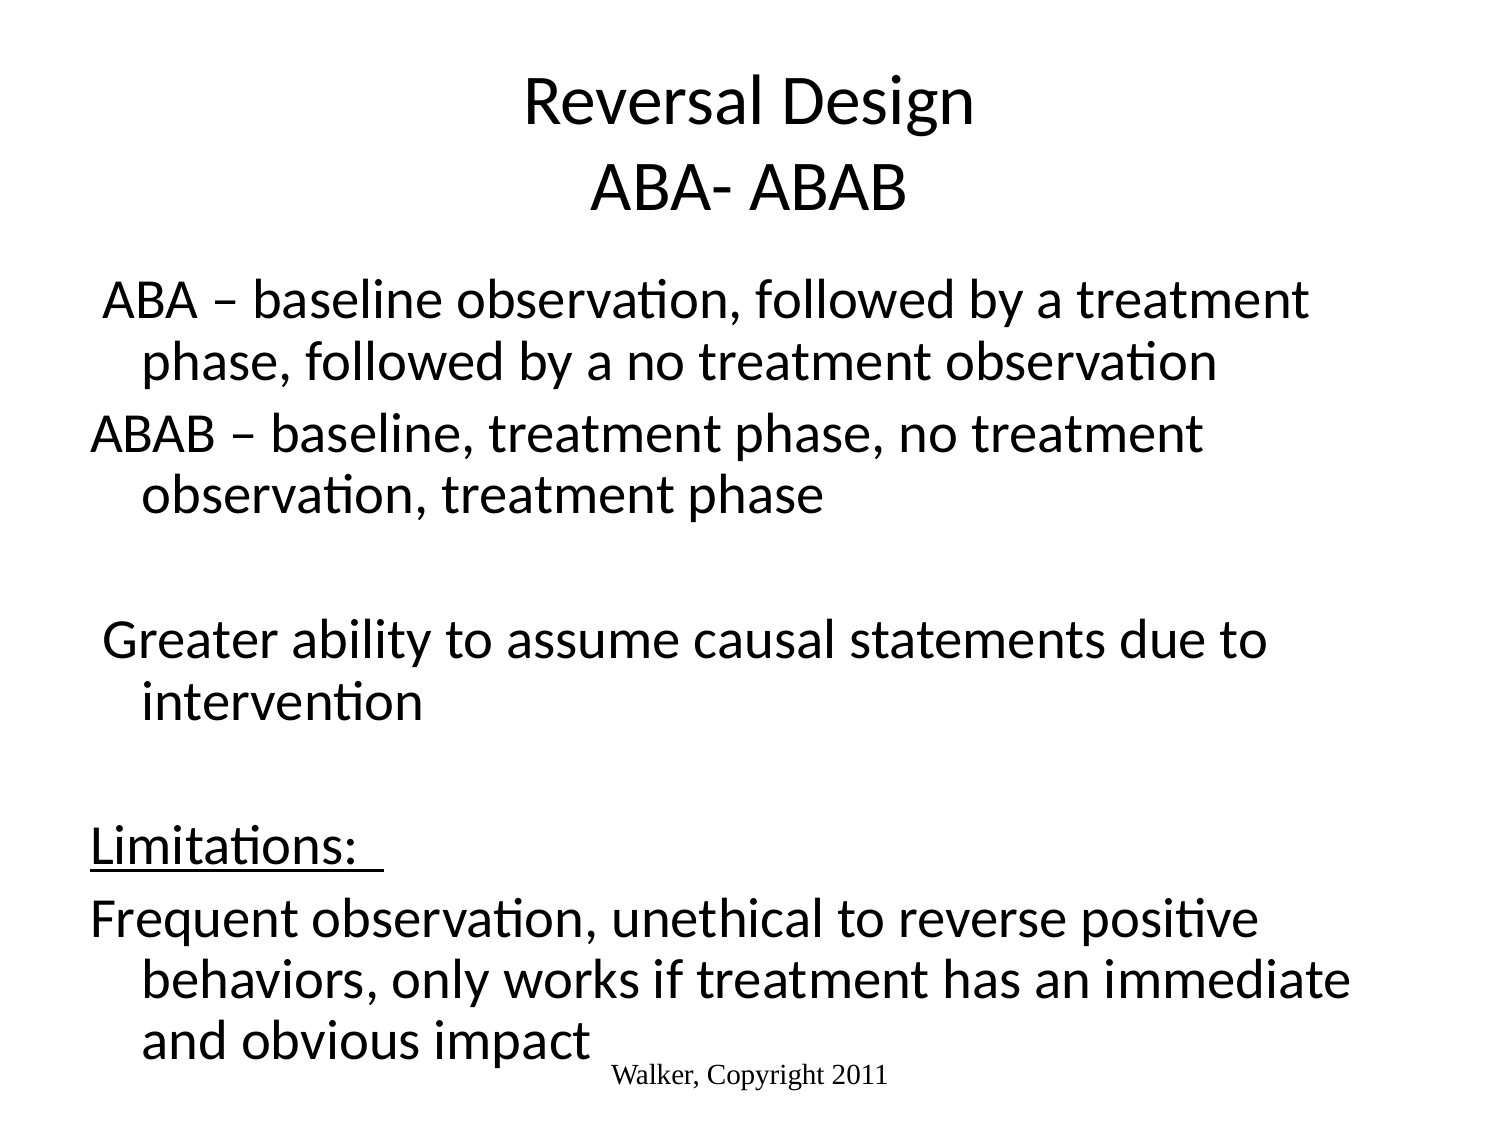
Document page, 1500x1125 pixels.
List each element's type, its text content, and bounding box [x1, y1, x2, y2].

title Reversal Design ABA- ABAB [75, 45, 1425, 233]
list ABA – baseline observation, followed by a treatment phase, followed by a no treatment observation ABAB – baseline, treatment phase, no treatment observation, treatment phase Greater ability to assume causal statements due to intervention Limitations: Frequent observation, unethical to reverse positive behaviors, only works if treatment has an immediate and obvious impact [75, 262, 1425, 1088]
footer Walker, Copyright 2011 [512, 1042, 988, 1103]
